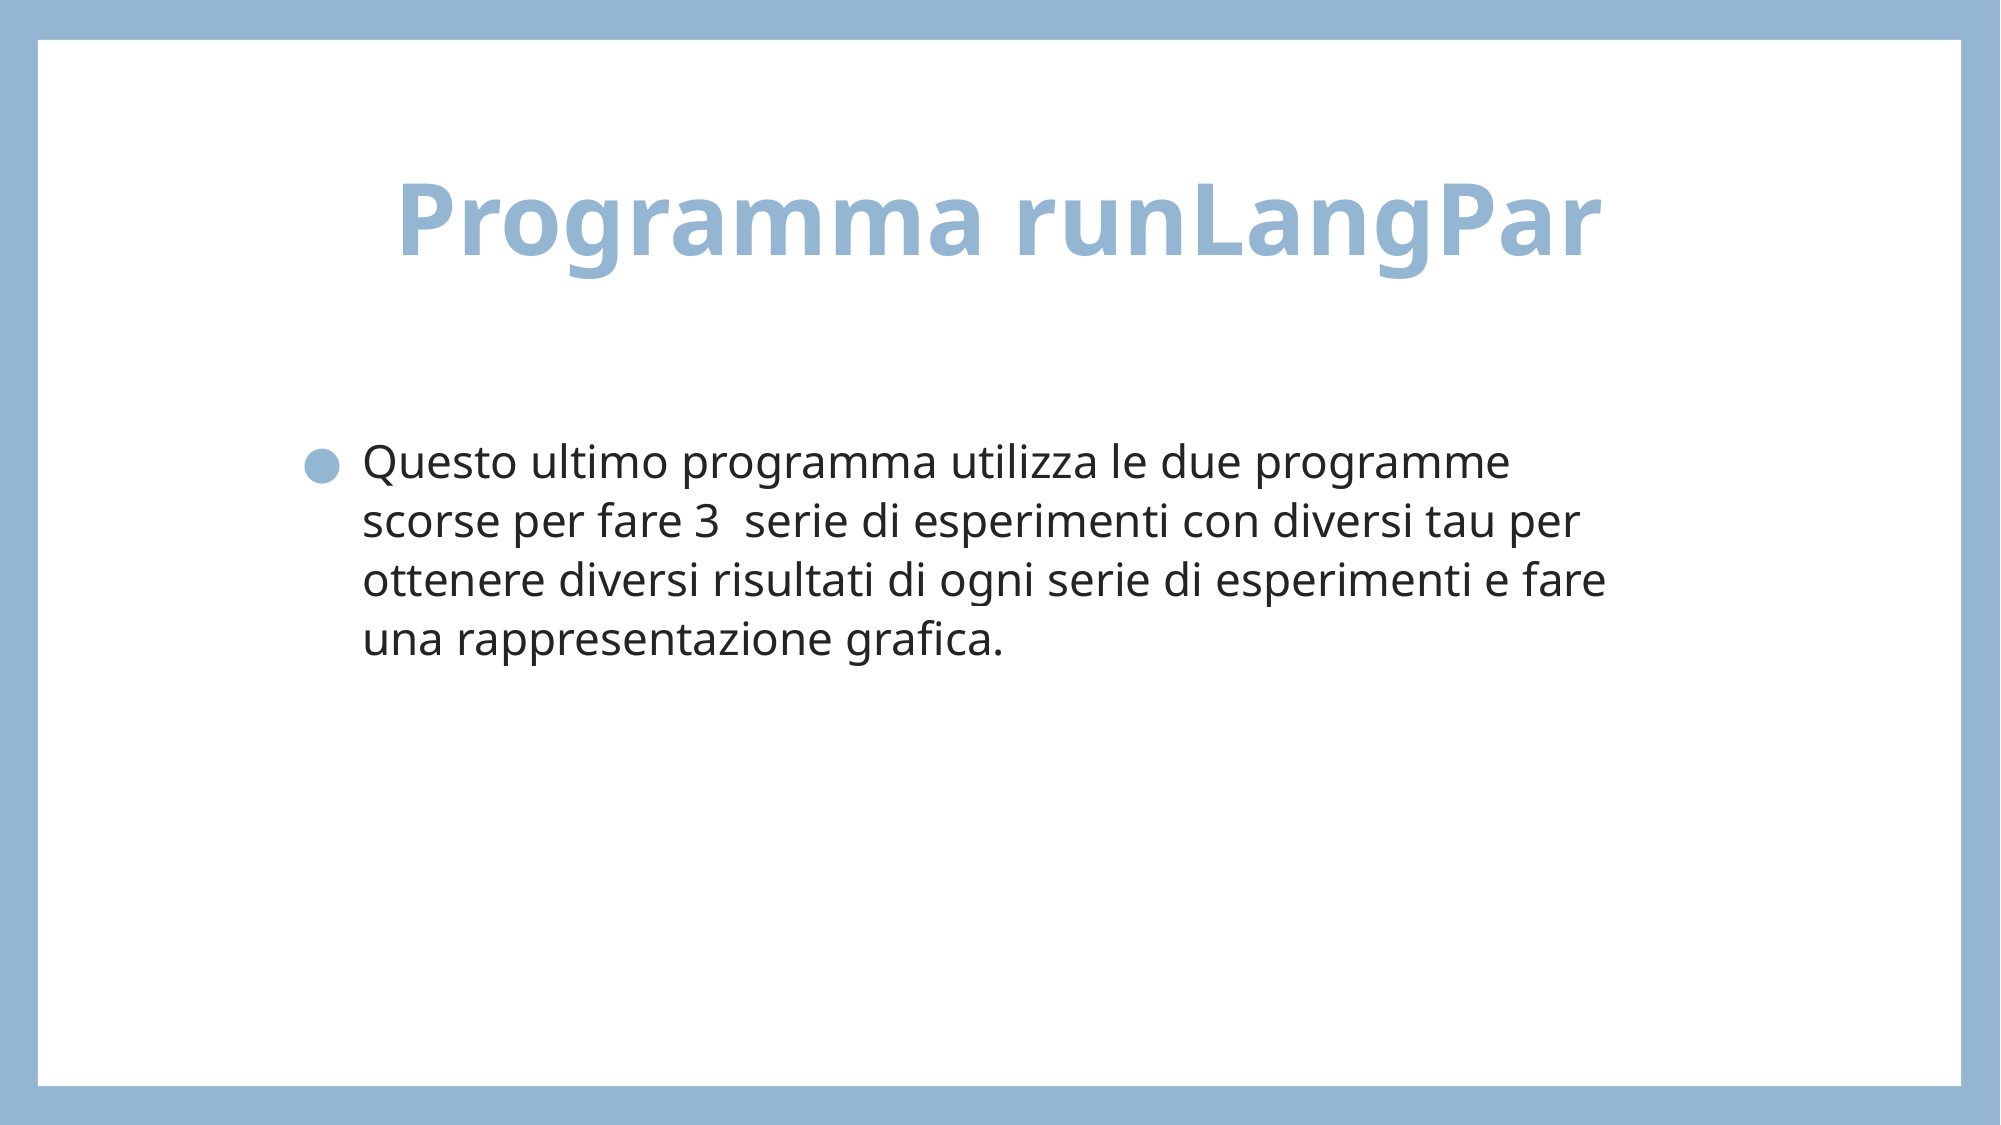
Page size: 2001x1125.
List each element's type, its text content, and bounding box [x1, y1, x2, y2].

text_box Programma runLangPar [365, 140, 1635, 277]
text_box Questo ultimo programma utilizza le due programme scorse per fare 3 serie di esperimenti con diversi tau per ottenere diversi risultati di ogni serie di esperimenti e fare una rappresentazione grafica. [272, 414, 1669, 673]
